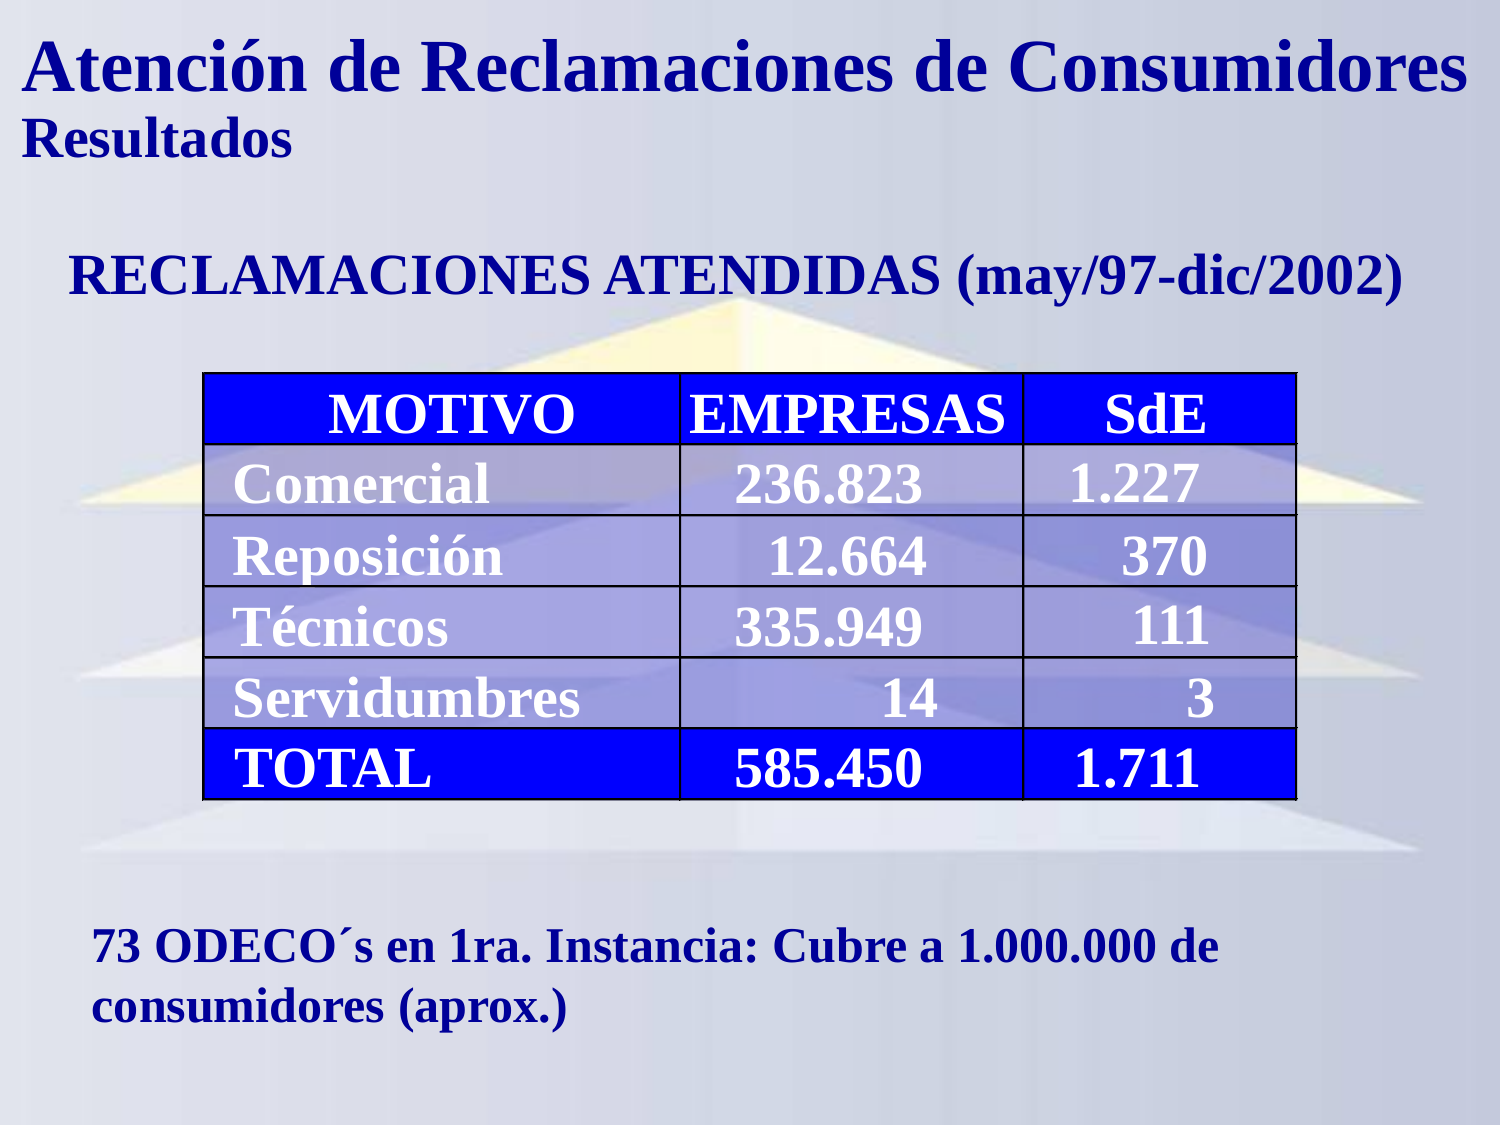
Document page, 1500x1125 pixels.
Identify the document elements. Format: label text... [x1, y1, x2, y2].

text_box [202, 372, 1298, 801]
text_box RECLAMACIONES ATENDIDAS (may/97-dic/2002) [53, 229, 1447, 315]
text_box Atención de Reclamaciones de Consumidores Resultados [6, 19, 1485, 178]
picture [0, 0, 1500, 1125]
text_box 73 ODECO´s en 1ra. Instancia: Cubre a 1.000.000 de consumidores (aprox.) [76, 904, 1500, 1040]
